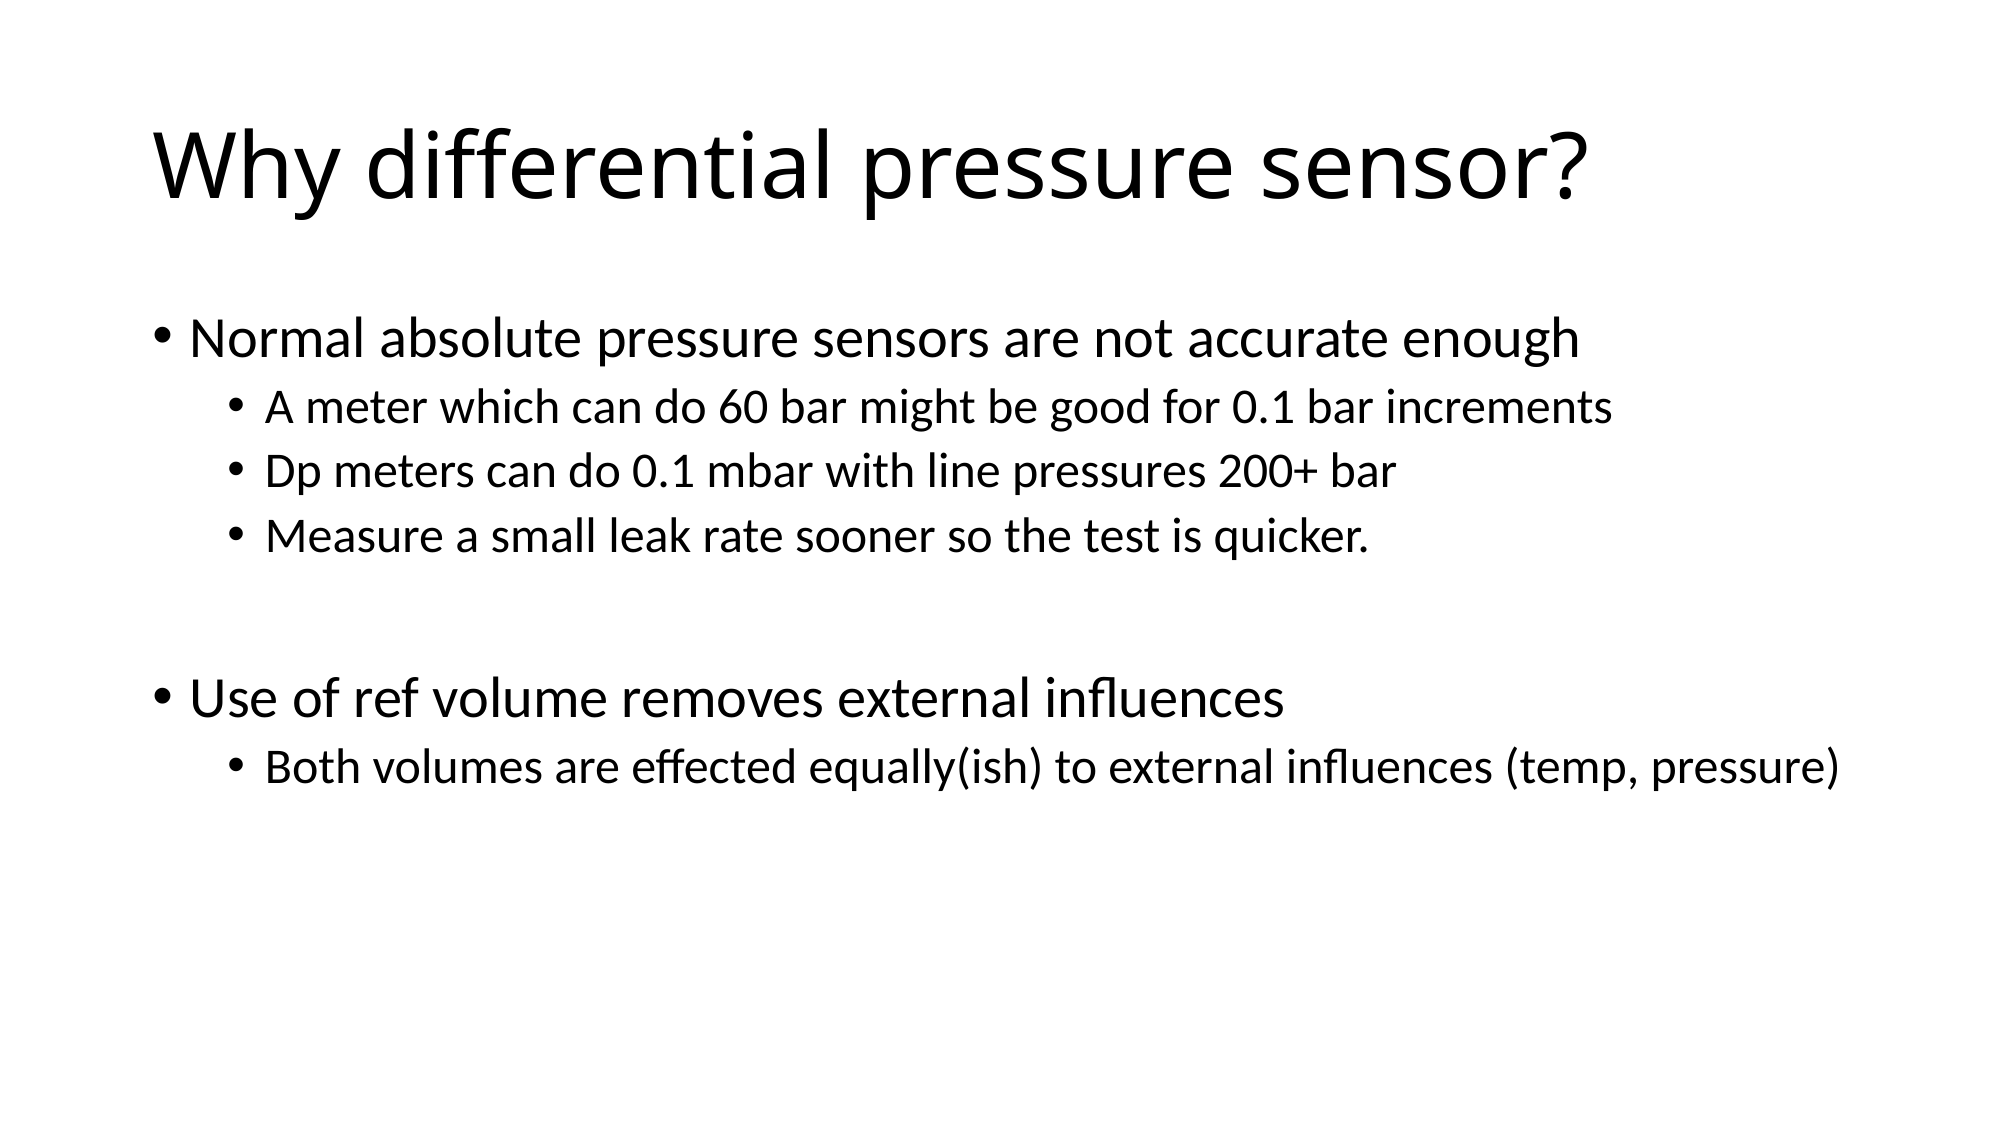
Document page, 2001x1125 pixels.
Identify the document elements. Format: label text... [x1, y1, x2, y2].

title Why differential pressure sensor? [137, 59, 1863, 278]
list Normal absolute pressure sensors are not accurate enough A meter which can do 60 bar might be good for 0.1 bar increments Dp meters can do 0.1 mbar with line pressures 200+ bar Measure a small leak rate sooner so the test is quicker. Use of ref volume removes external influences Both volumes are effected equally(ish) to external influences (temp, pressure) [137, 299, 1863, 1014]
